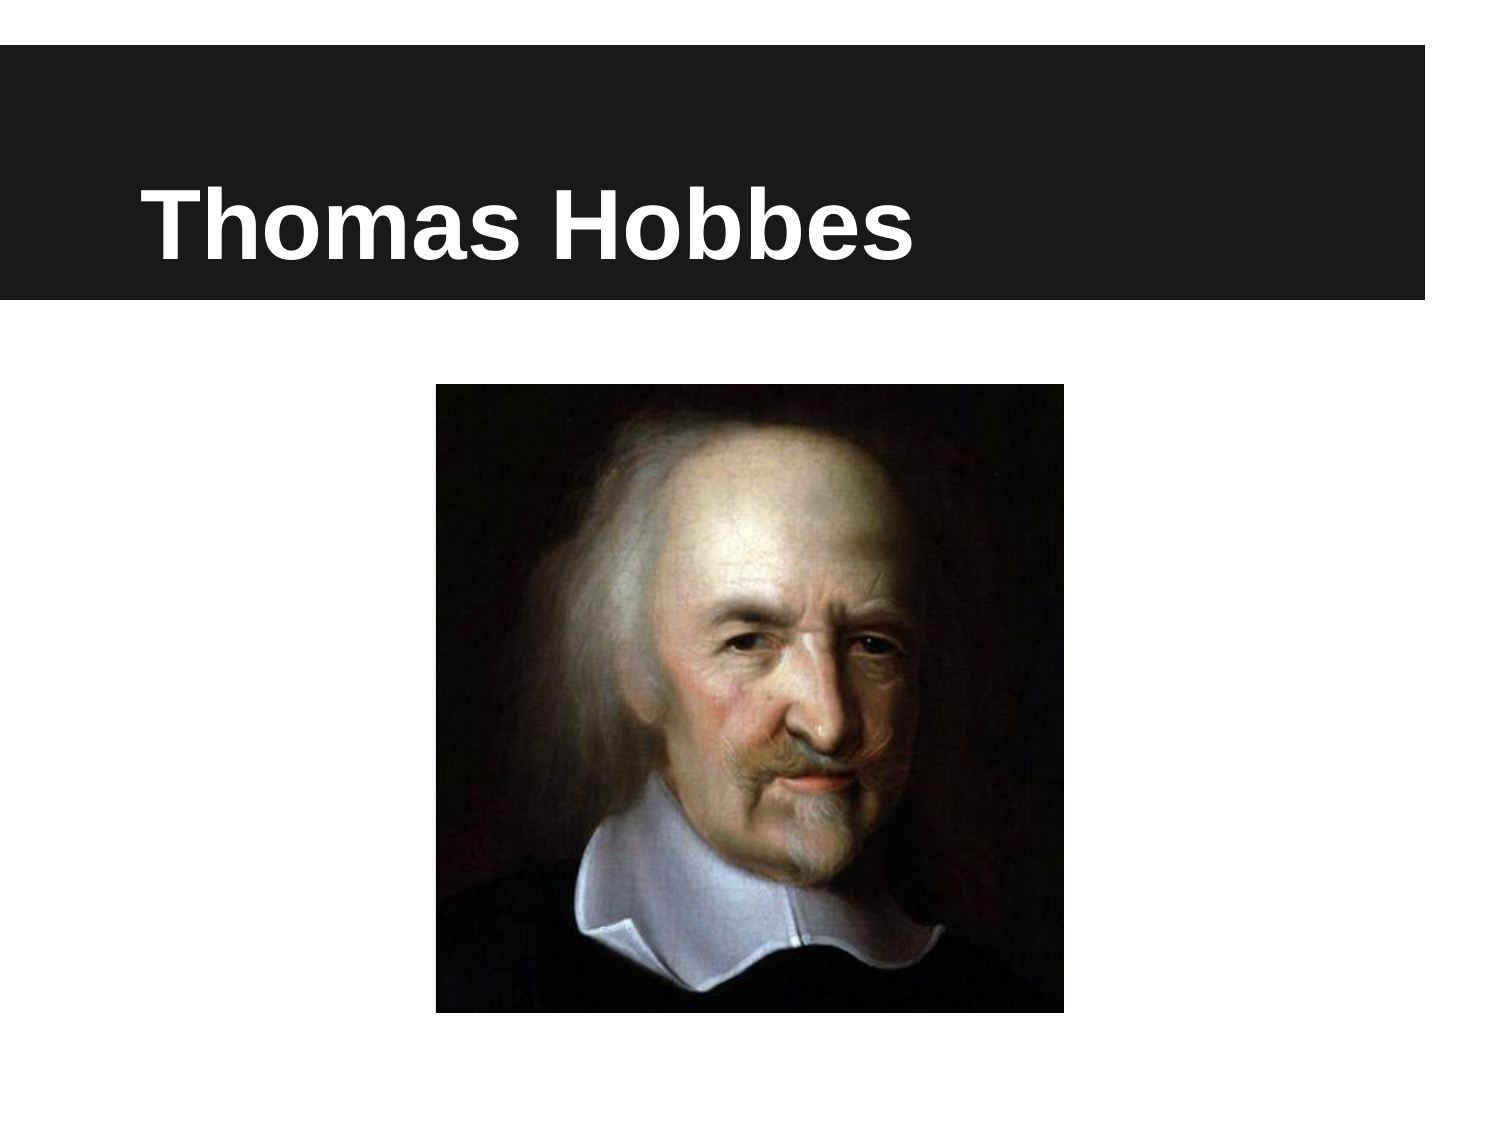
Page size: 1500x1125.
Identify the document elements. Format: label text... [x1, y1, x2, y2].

title Thomas Hobbes [75, 45, 1425, 295]
text_box [435, 384, 1064, 1013]
